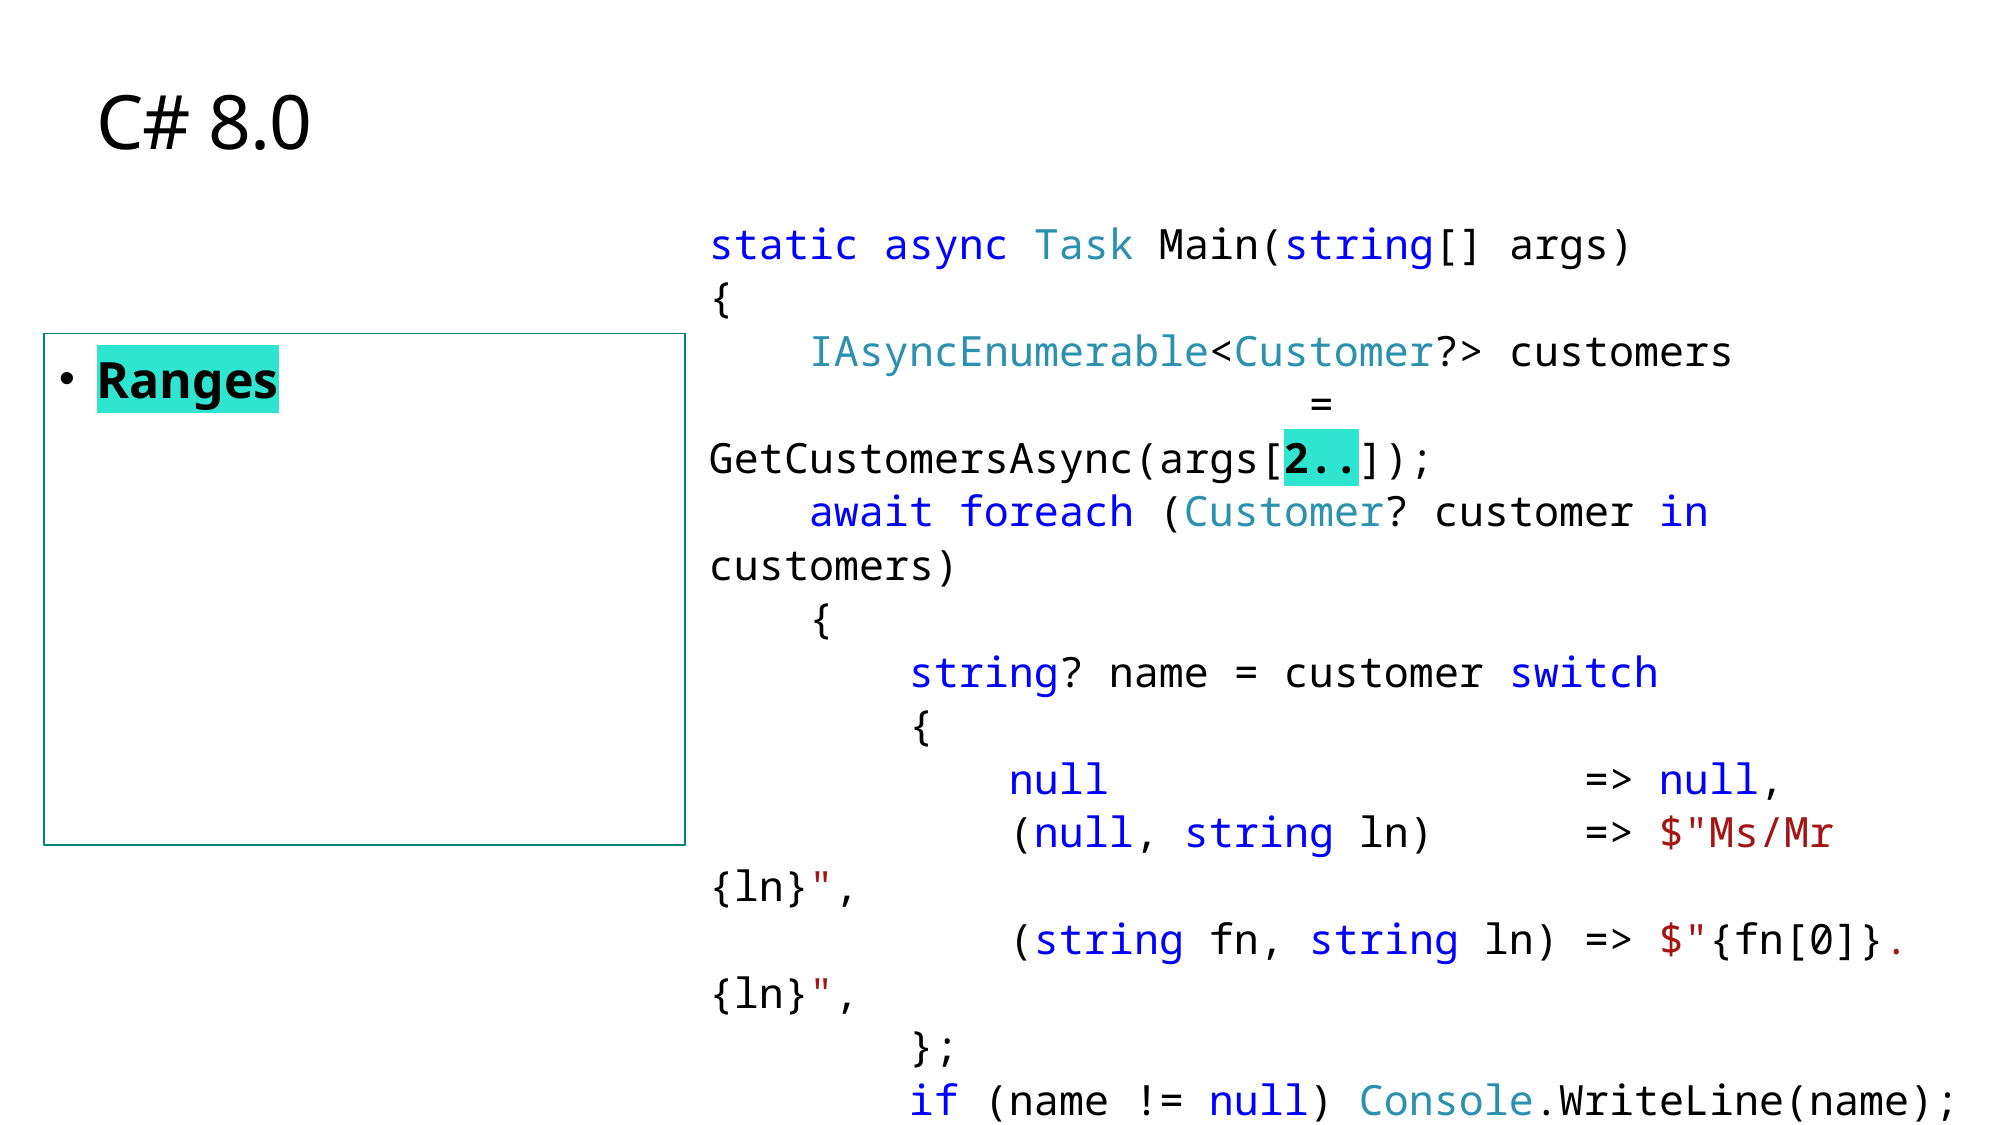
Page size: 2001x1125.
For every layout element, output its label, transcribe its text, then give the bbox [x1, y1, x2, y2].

title C# 8.0 [96, 75, 1904, 166]
text_box static async Task Main(string[] args) { IAsyncEnumerable<Customer?> customers = GetCustomersAsync(args[2..]); await foreach (Customer? customer in customers) { string? name = customer switch { null => null, (null, string ln) => $"Ms/Mr {ln}", (string fn, string ln) => $"{fn[0]}. {ln}", }; if (name != null) Console.WriteLine(name); } } [684, 199, 2000, 1125]
list Ranges [43, 333, 684, 846]
